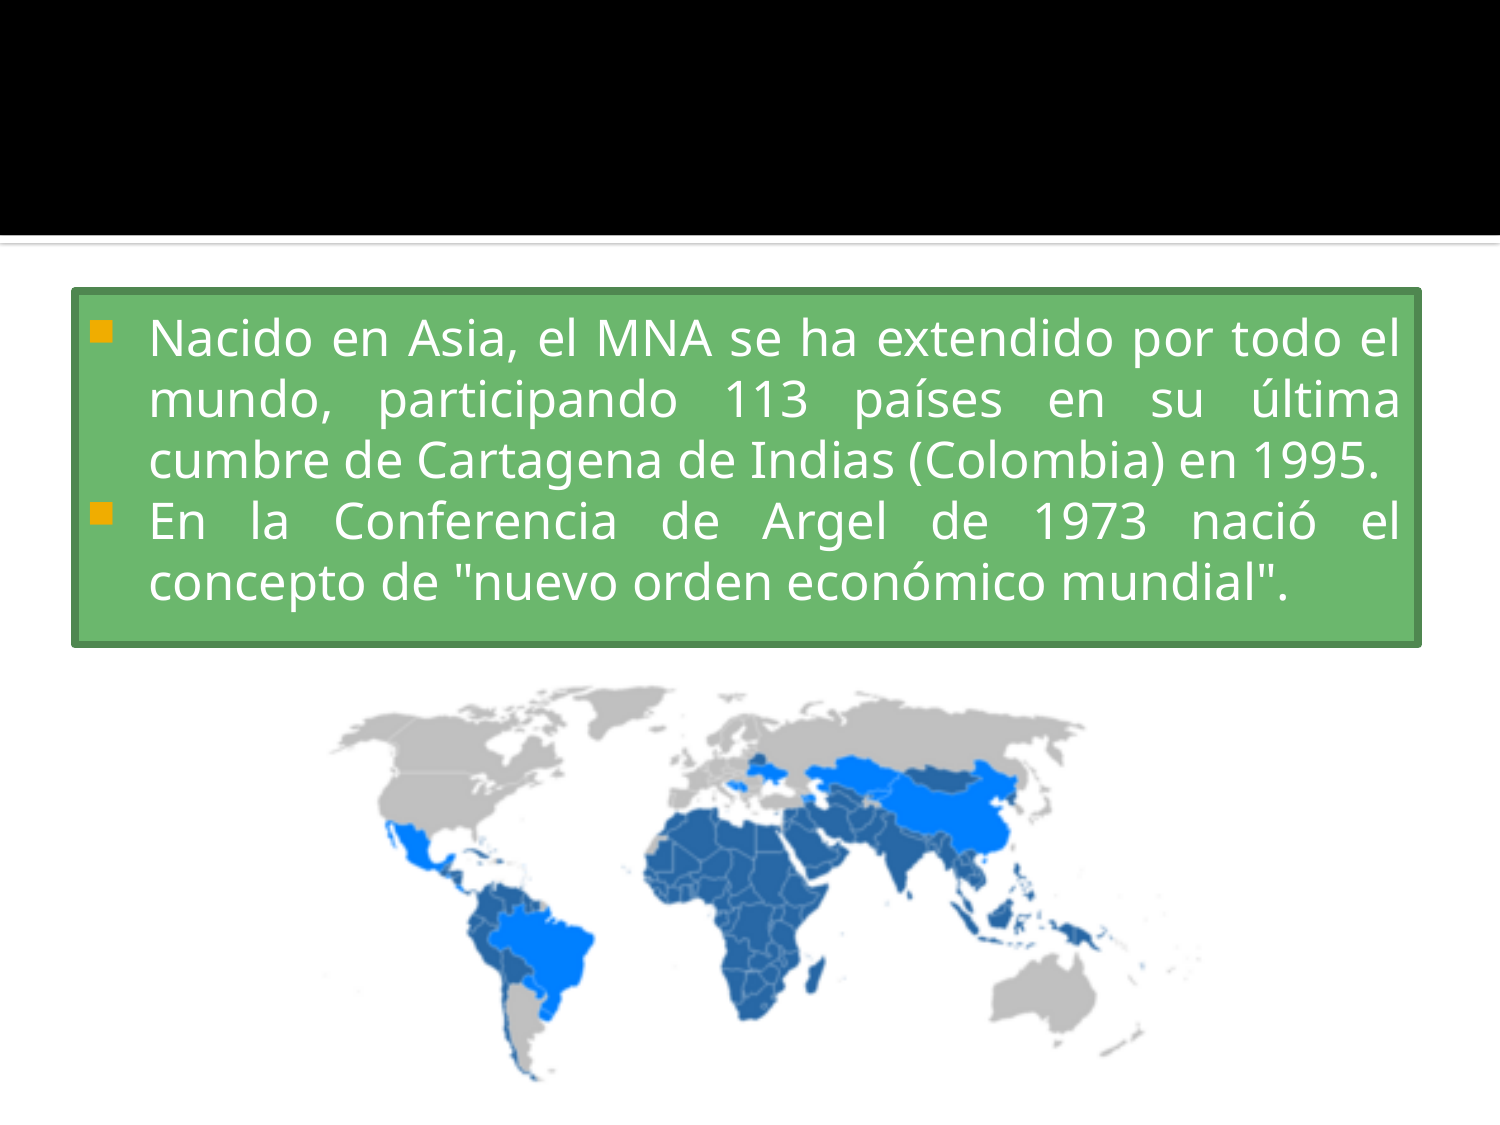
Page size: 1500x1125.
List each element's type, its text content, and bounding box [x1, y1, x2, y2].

list Nacido en Asia, el MNA se ha extendido por todo el mundo, participando 113 países en su última cumbre de Cartagena de Indias (Colombia) en 1995. En la Conferencia de Argel de 1973 nació el concepto de "nuevo orden económico mundial". [71, 287, 1422, 648]
picture [320, 679, 1208, 1090]
